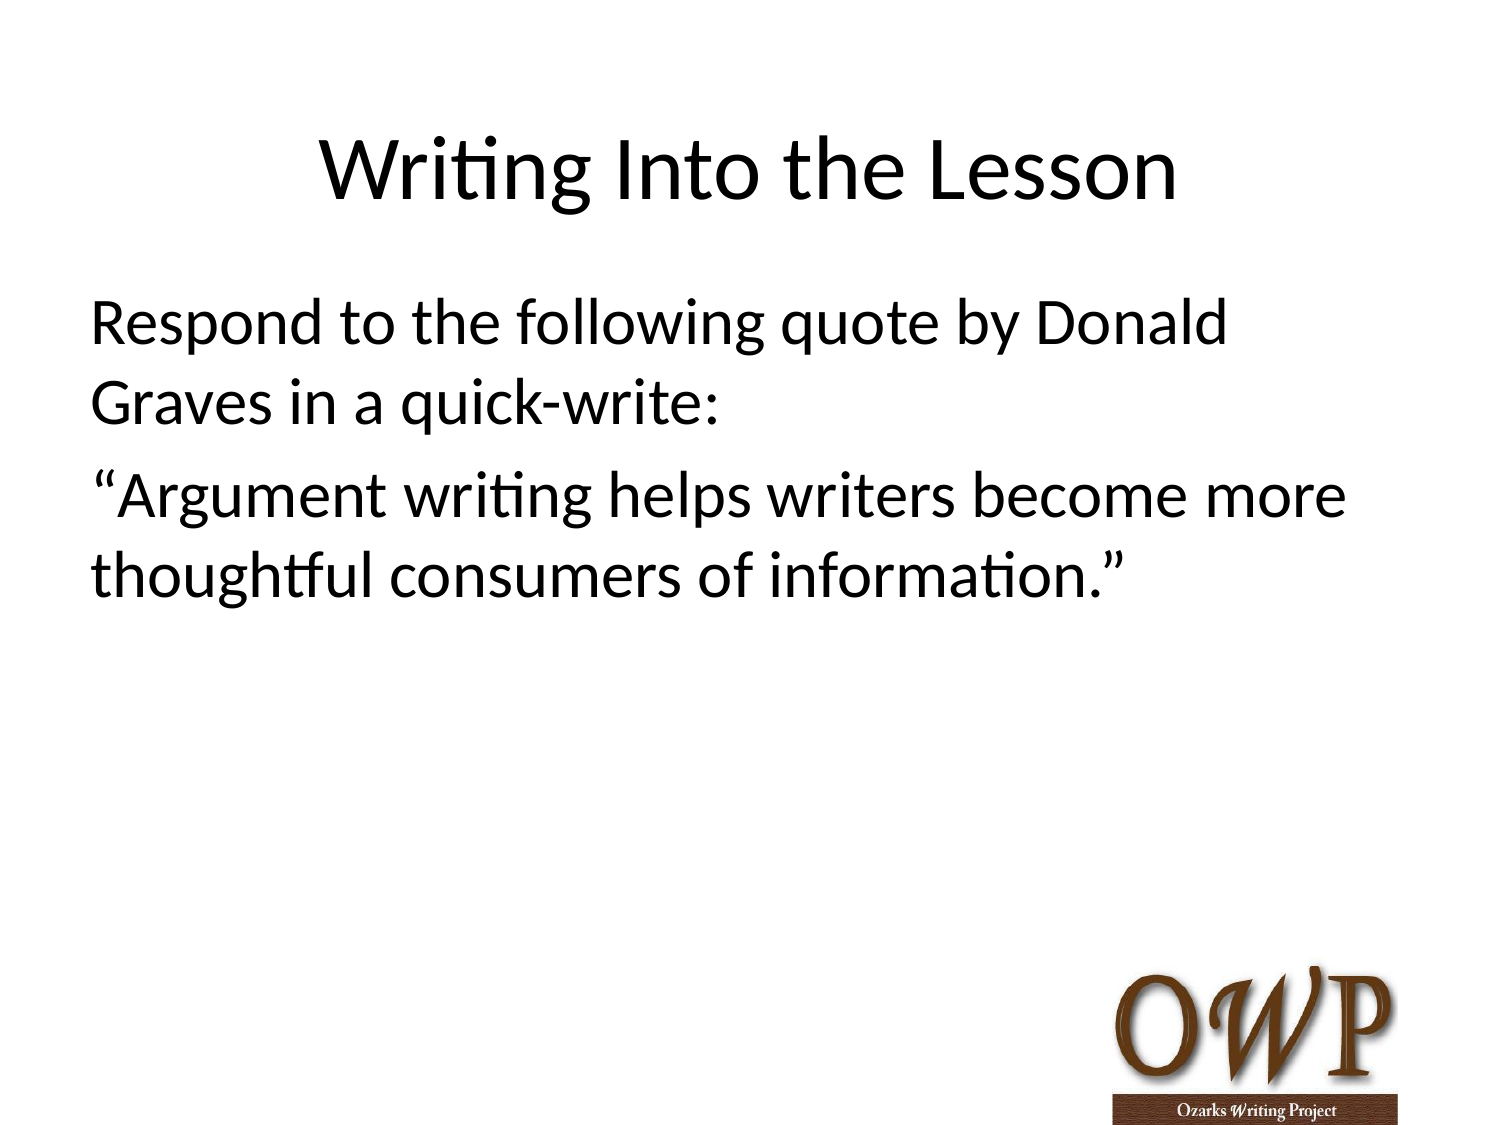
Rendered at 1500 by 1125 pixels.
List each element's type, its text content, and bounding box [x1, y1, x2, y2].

picture [1112, 957, 1399, 1125]
title Writing Into the Lesson [75, 45, 1425, 233]
list Respond to the following quote by Donald Graves in a quick-write: “Argument writing helps writers become more thoughtful consumers of information.” [75, 262, 1425, 1078]
